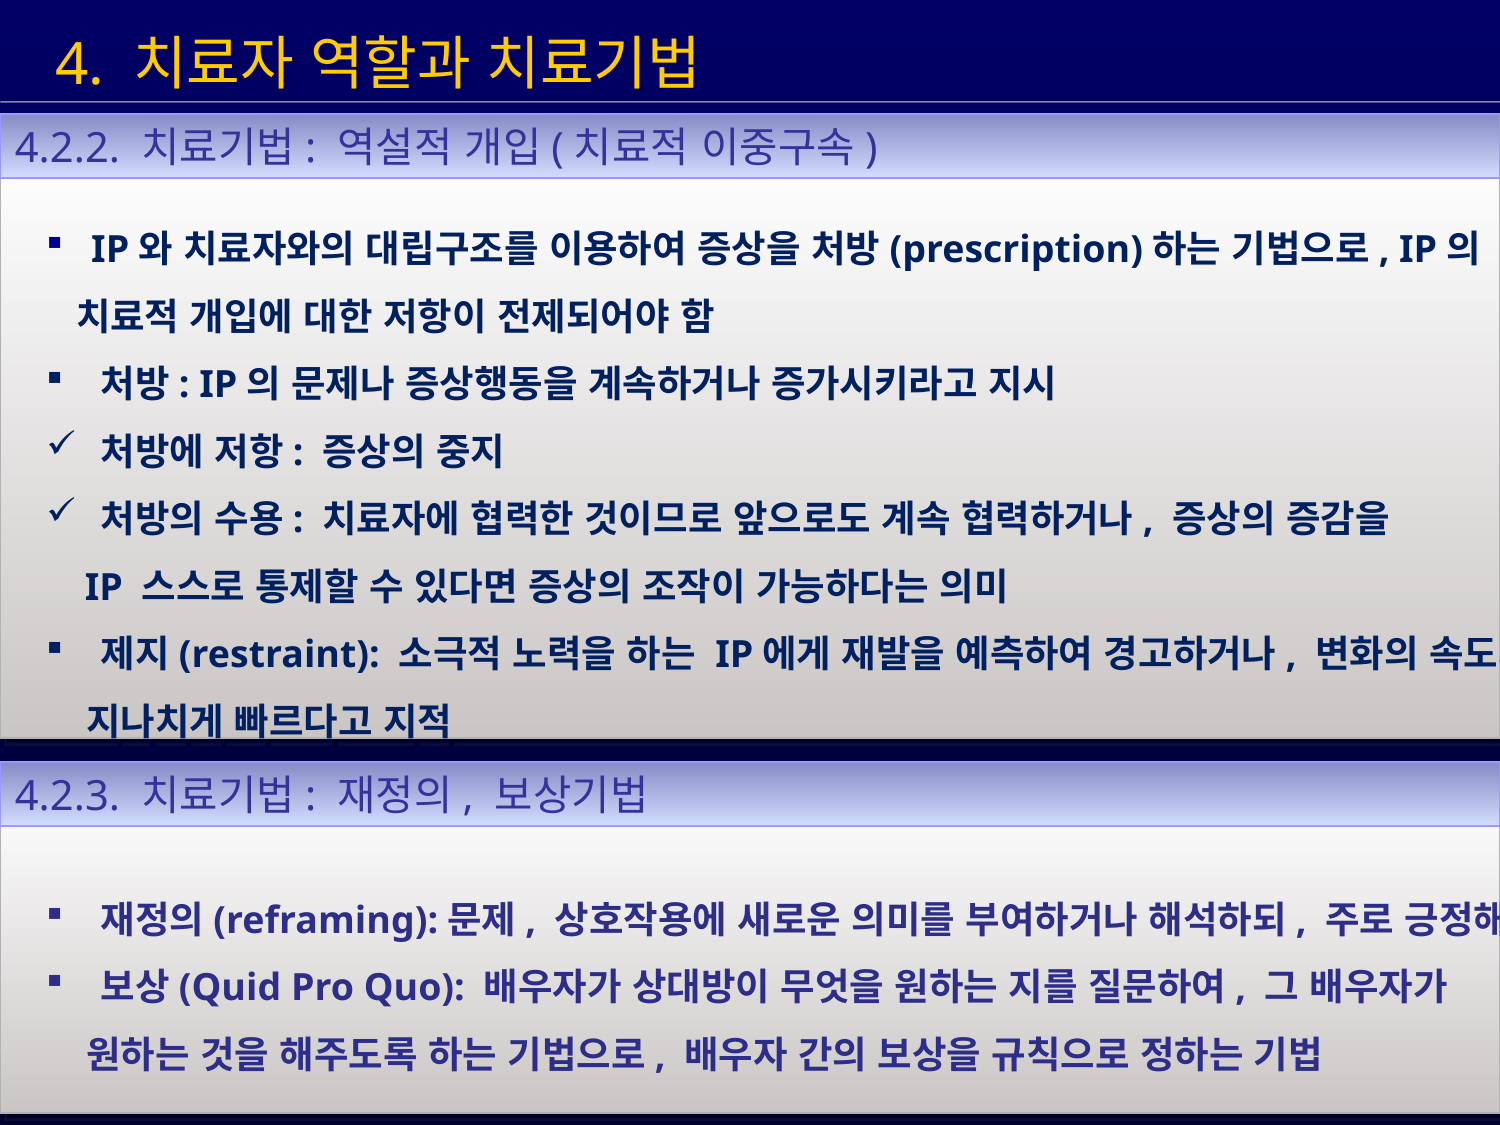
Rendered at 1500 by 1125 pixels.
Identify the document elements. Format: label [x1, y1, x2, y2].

text_box [0, 18, 1500, 1114]
